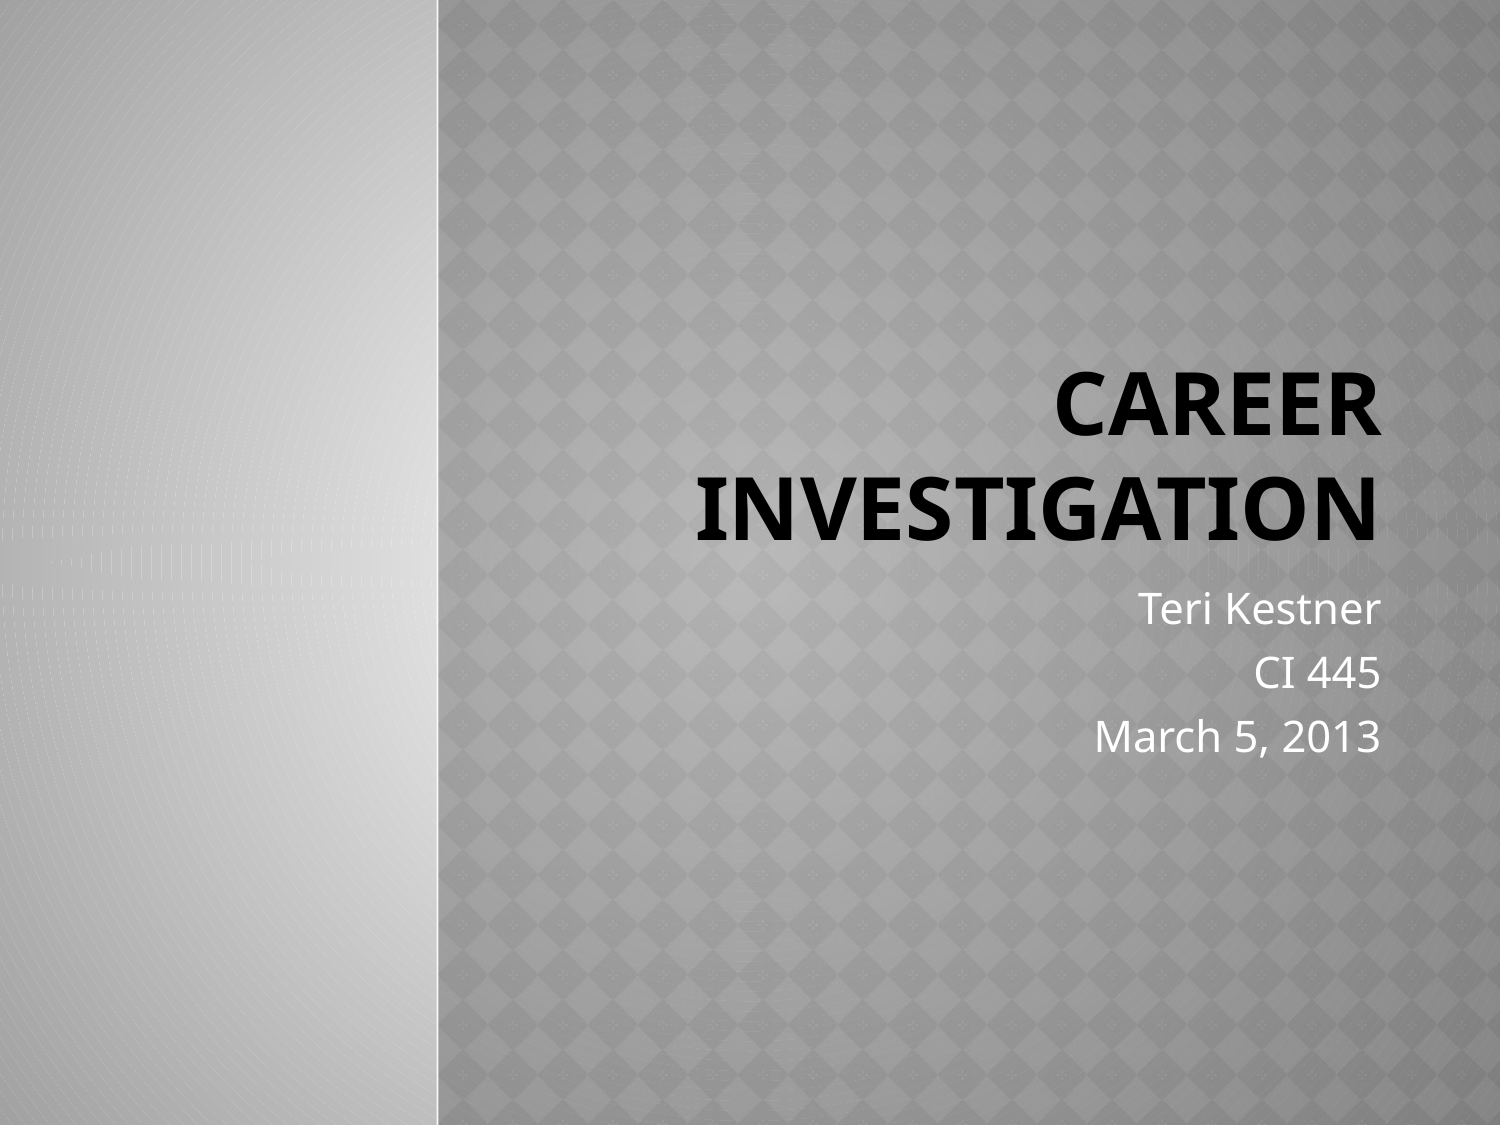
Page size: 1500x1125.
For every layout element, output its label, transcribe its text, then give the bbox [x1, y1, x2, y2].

title Career Investigation [552, 87, 1390, 558]
subtitle Teri Kestner CI 445 March 5, 2013 [550, 580, 1390, 762]
